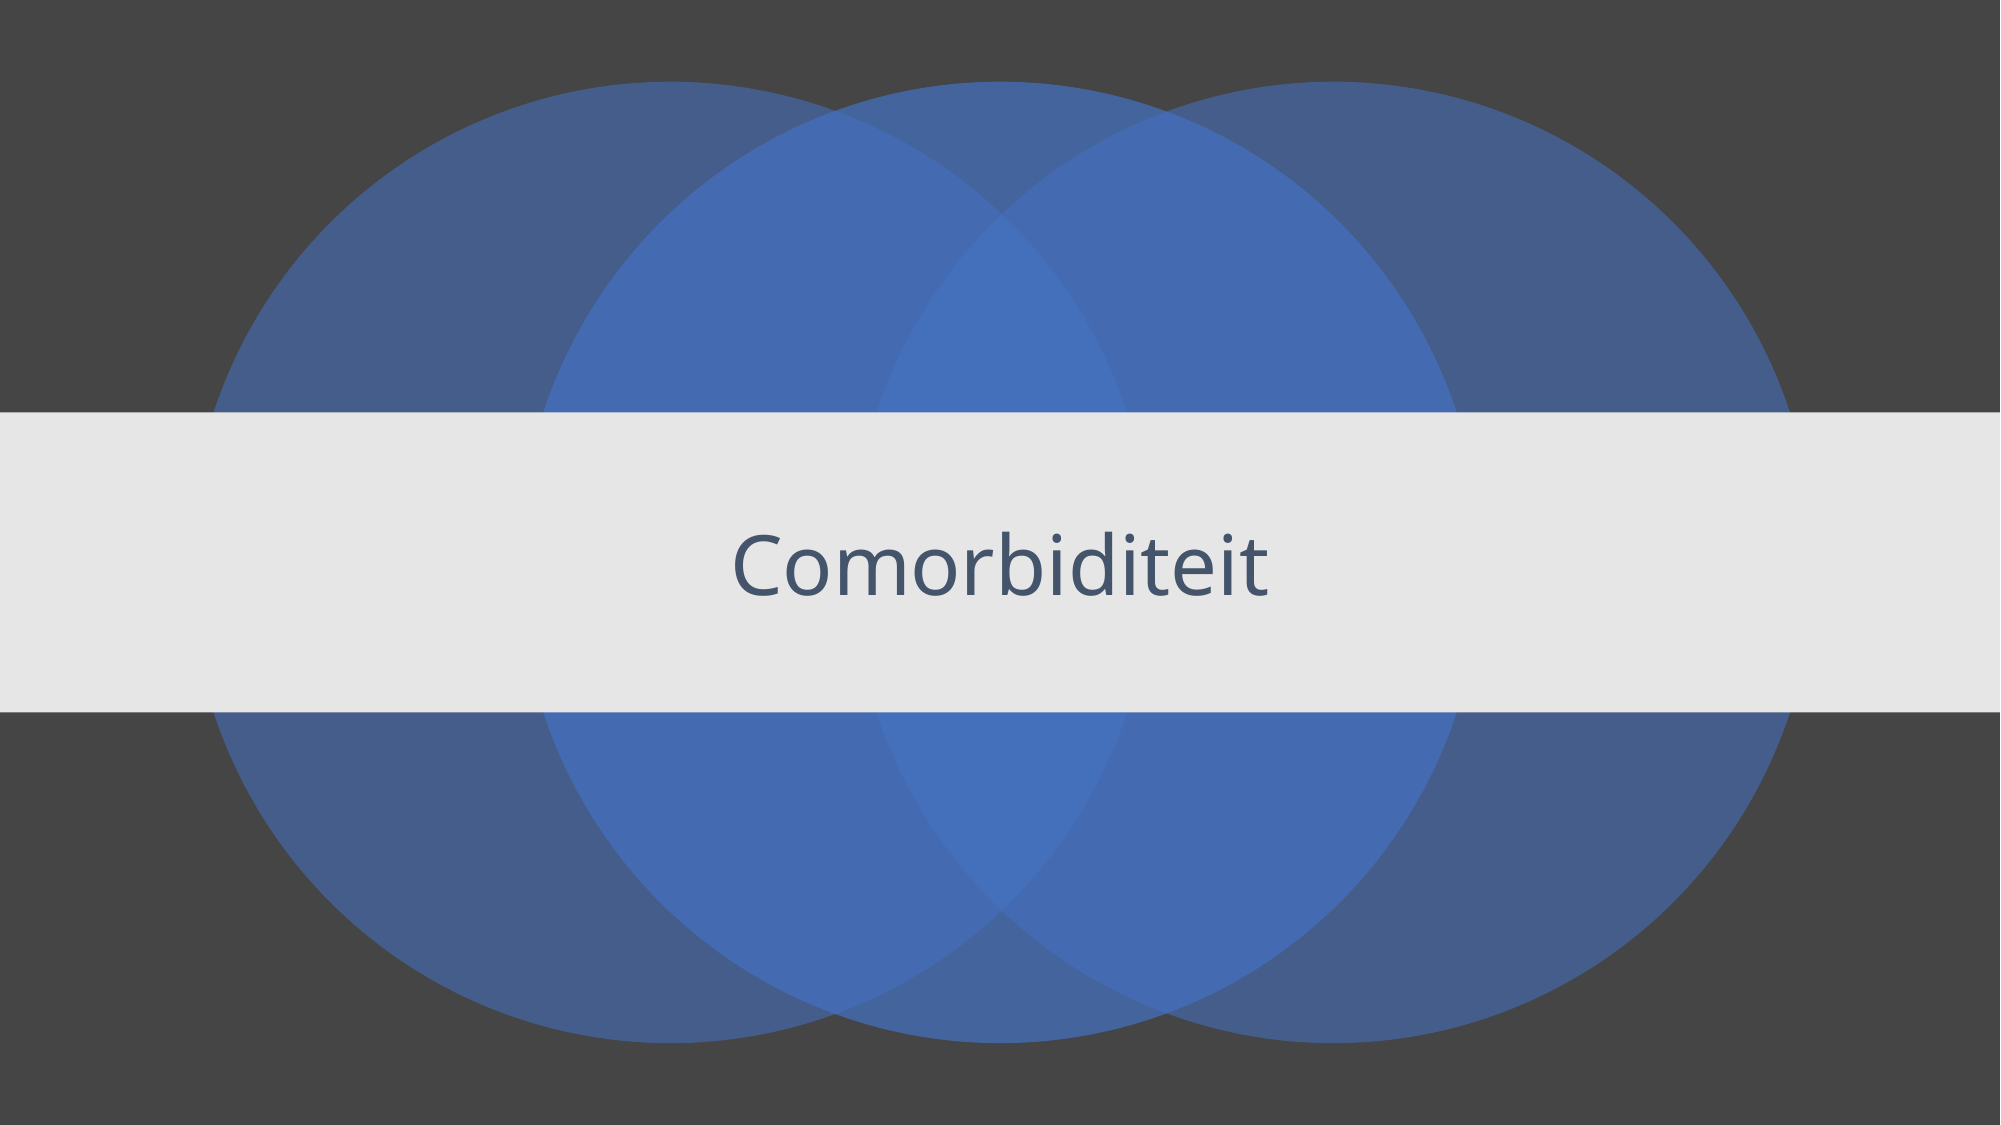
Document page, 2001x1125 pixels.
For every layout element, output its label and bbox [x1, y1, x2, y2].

text_box [1814, 411, 2000, 713]
text_box [189, 81, 1814, 1044]
text_box [0, 411, 189, 713]
